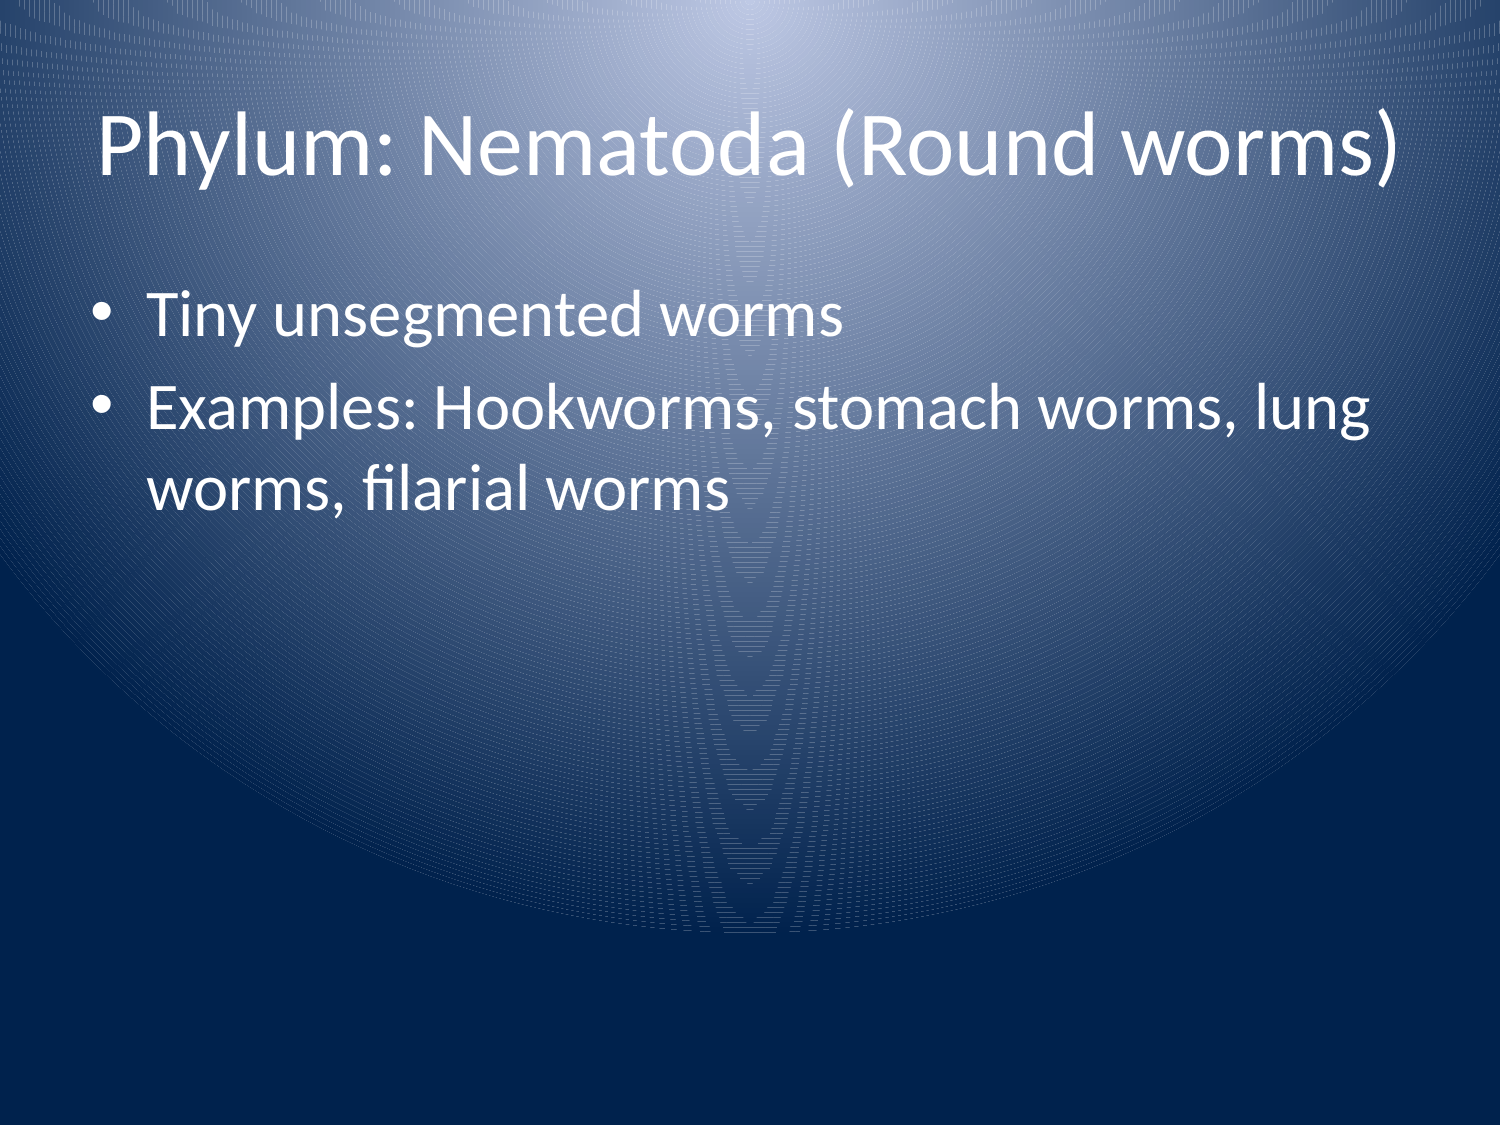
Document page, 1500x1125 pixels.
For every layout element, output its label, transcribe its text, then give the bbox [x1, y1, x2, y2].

list Tiny unsegmented worms Examples: Hookworms, stomach worms, lung worms, filarial worms [75, 262, 1425, 1005]
title Phylum: Nematoda (Round worms) [75, 45, 1425, 233]
